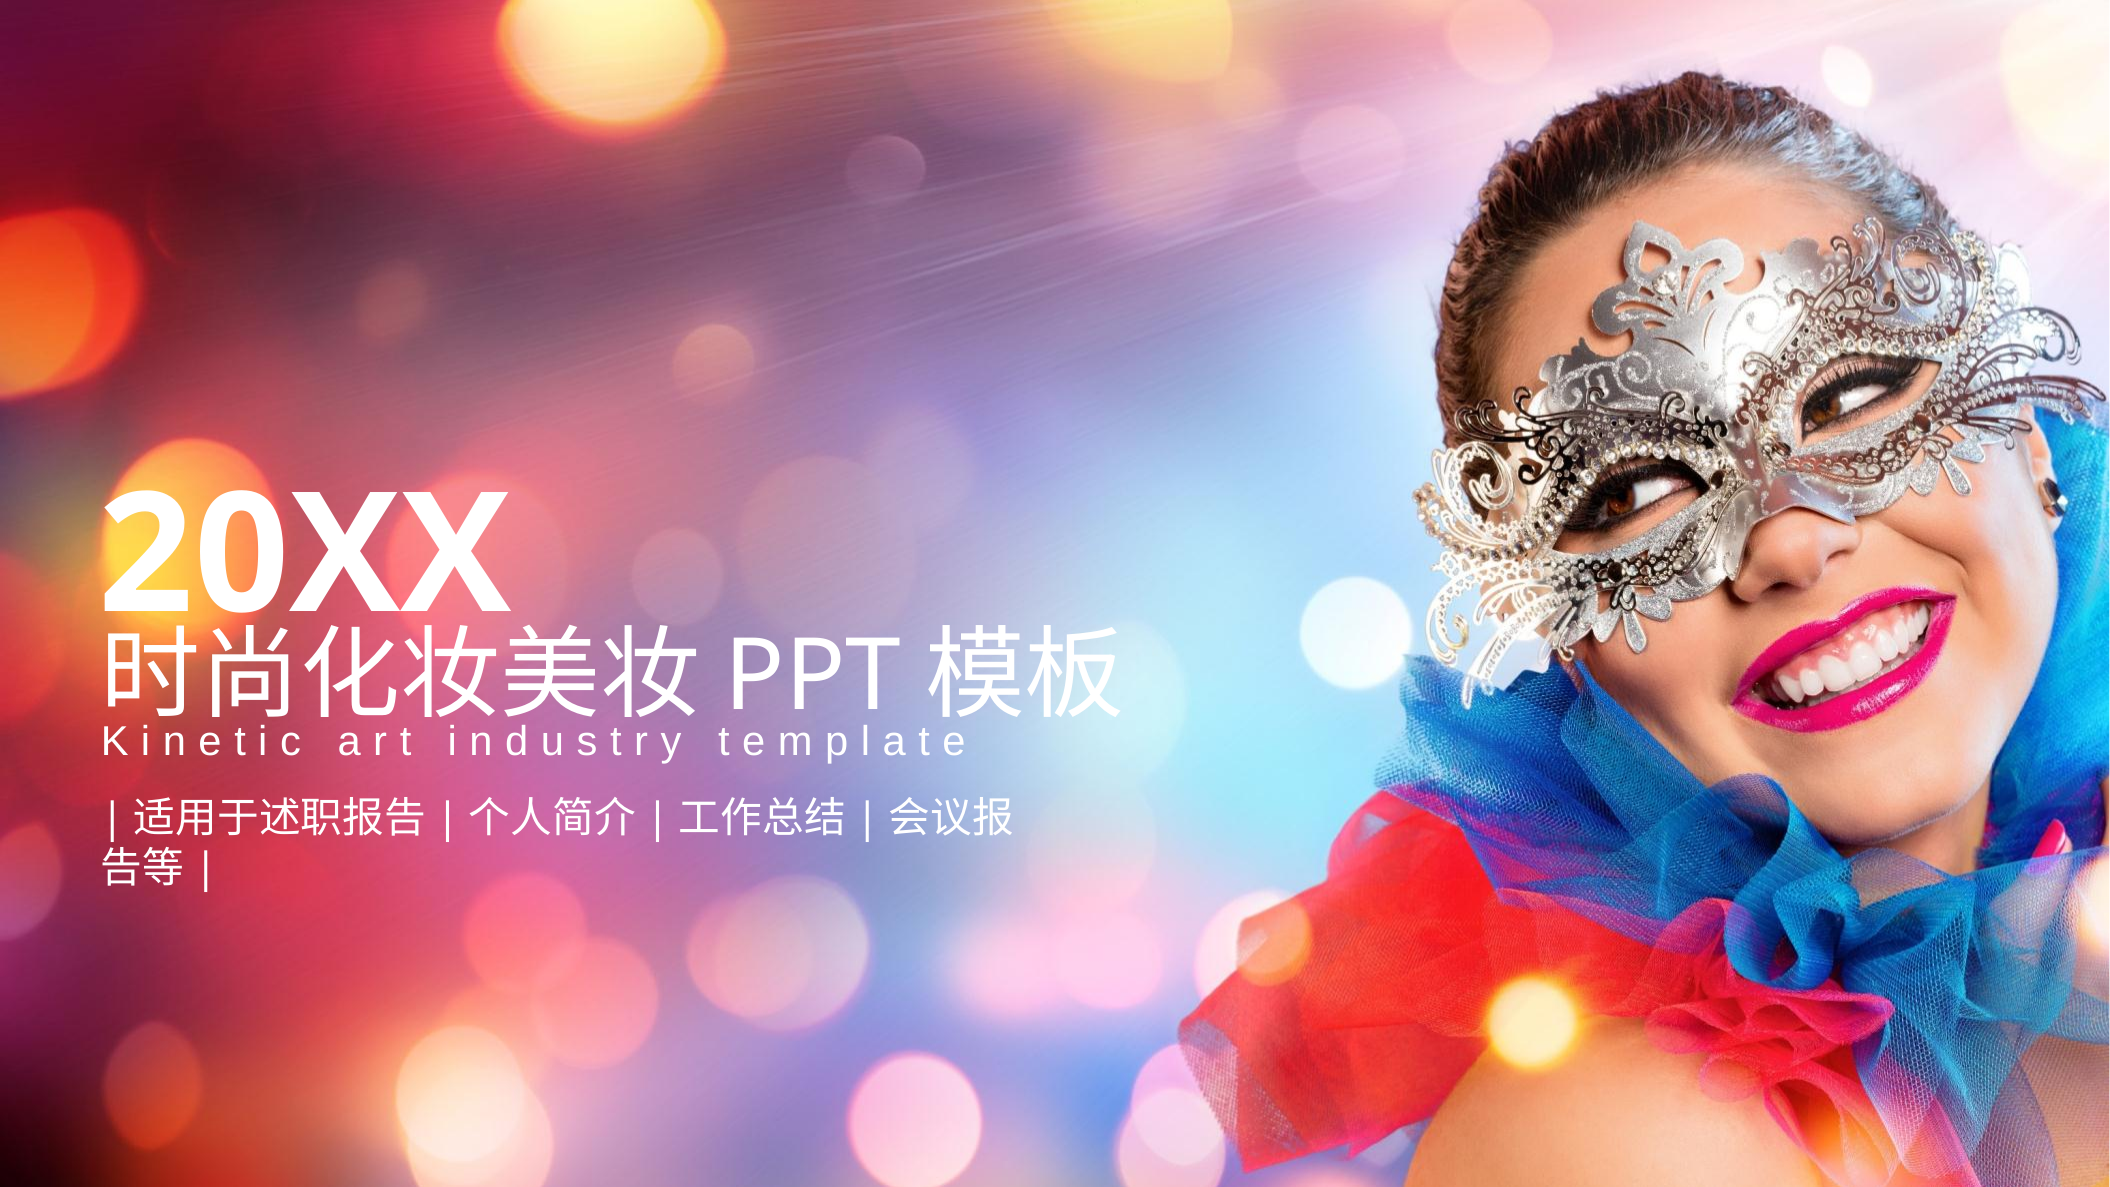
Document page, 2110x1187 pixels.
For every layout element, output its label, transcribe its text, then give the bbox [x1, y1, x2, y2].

text_box [0, 0, 2110, 1187]
text_box Kinetic art industry template [86, 737, 1055, 771]
text_box |适用于述职报告|个人简介|工作总结|会议报告等| [86, 782, 1055, 898]
text_box 时尚化妆美妆PPT模板 [86, 602, 1197, 737]
text_box 20XX [51, 437, 560, 653]
